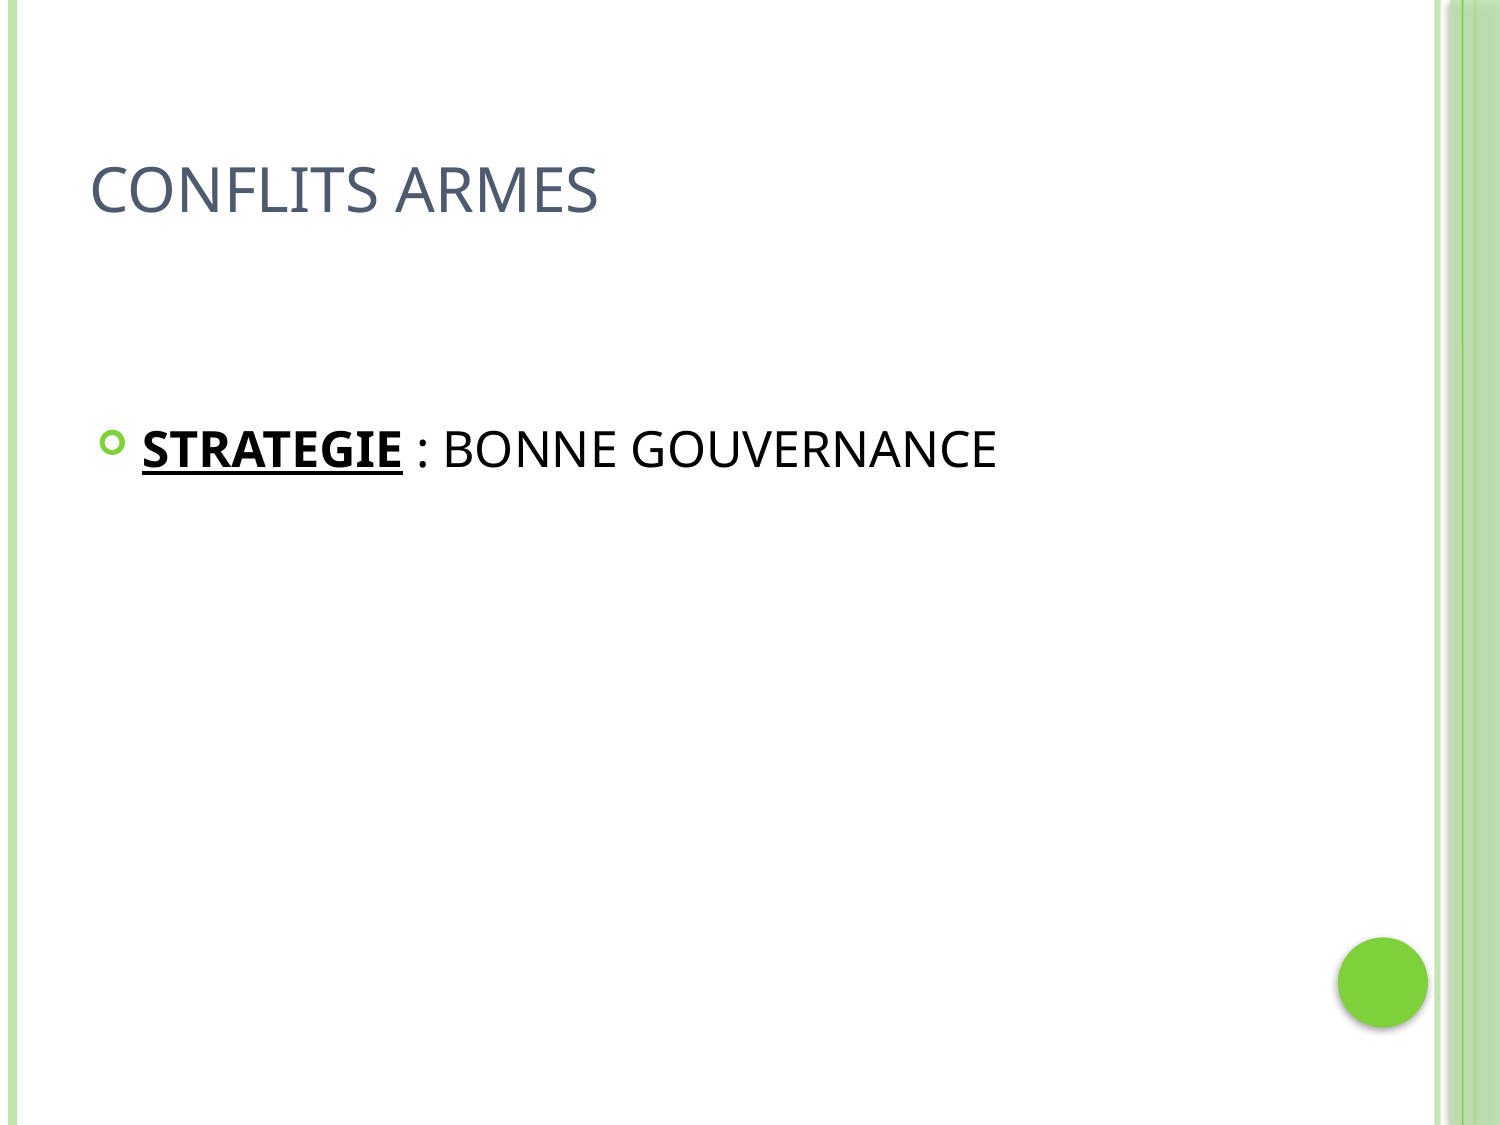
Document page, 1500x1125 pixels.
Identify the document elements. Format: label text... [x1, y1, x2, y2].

title CONFLITS ARMES [75, 45, 1300, 233]
list STRATEGIE : BONNE GOUVERNANCE [82, 410, 1320, 664]
